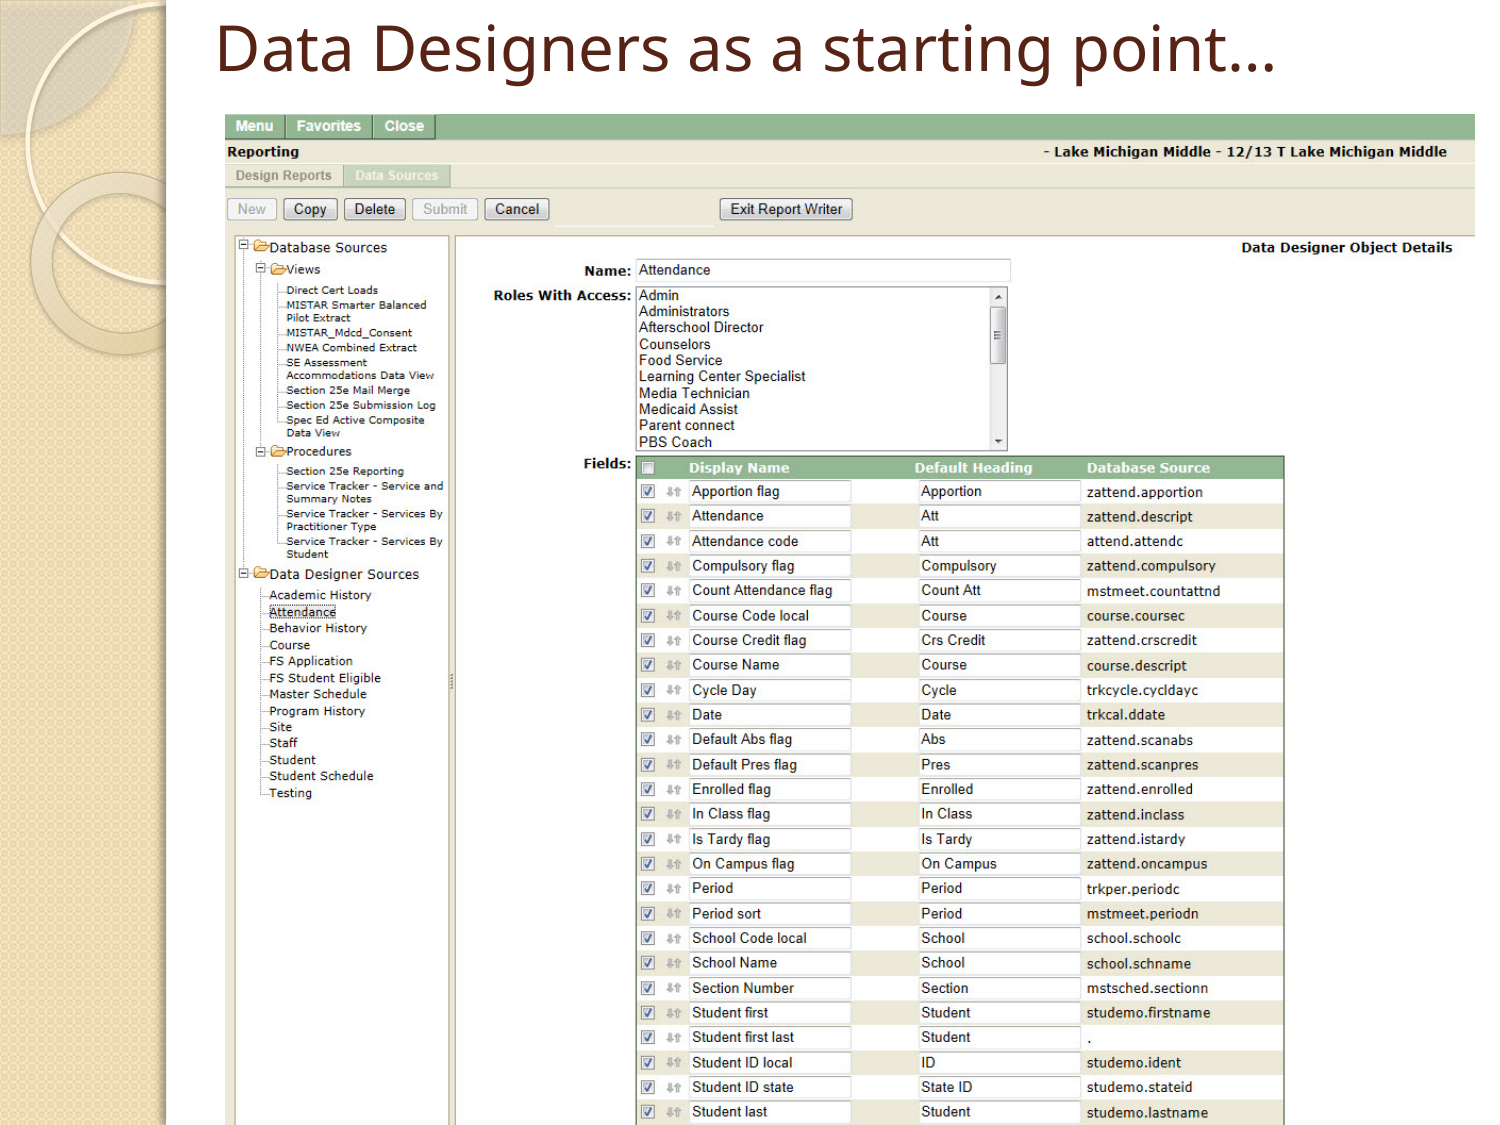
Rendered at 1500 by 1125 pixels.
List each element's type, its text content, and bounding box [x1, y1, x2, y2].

title Data Designers as a starting point… [200, 0, 1430, 93]
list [224, 114, 1476, 1125]
